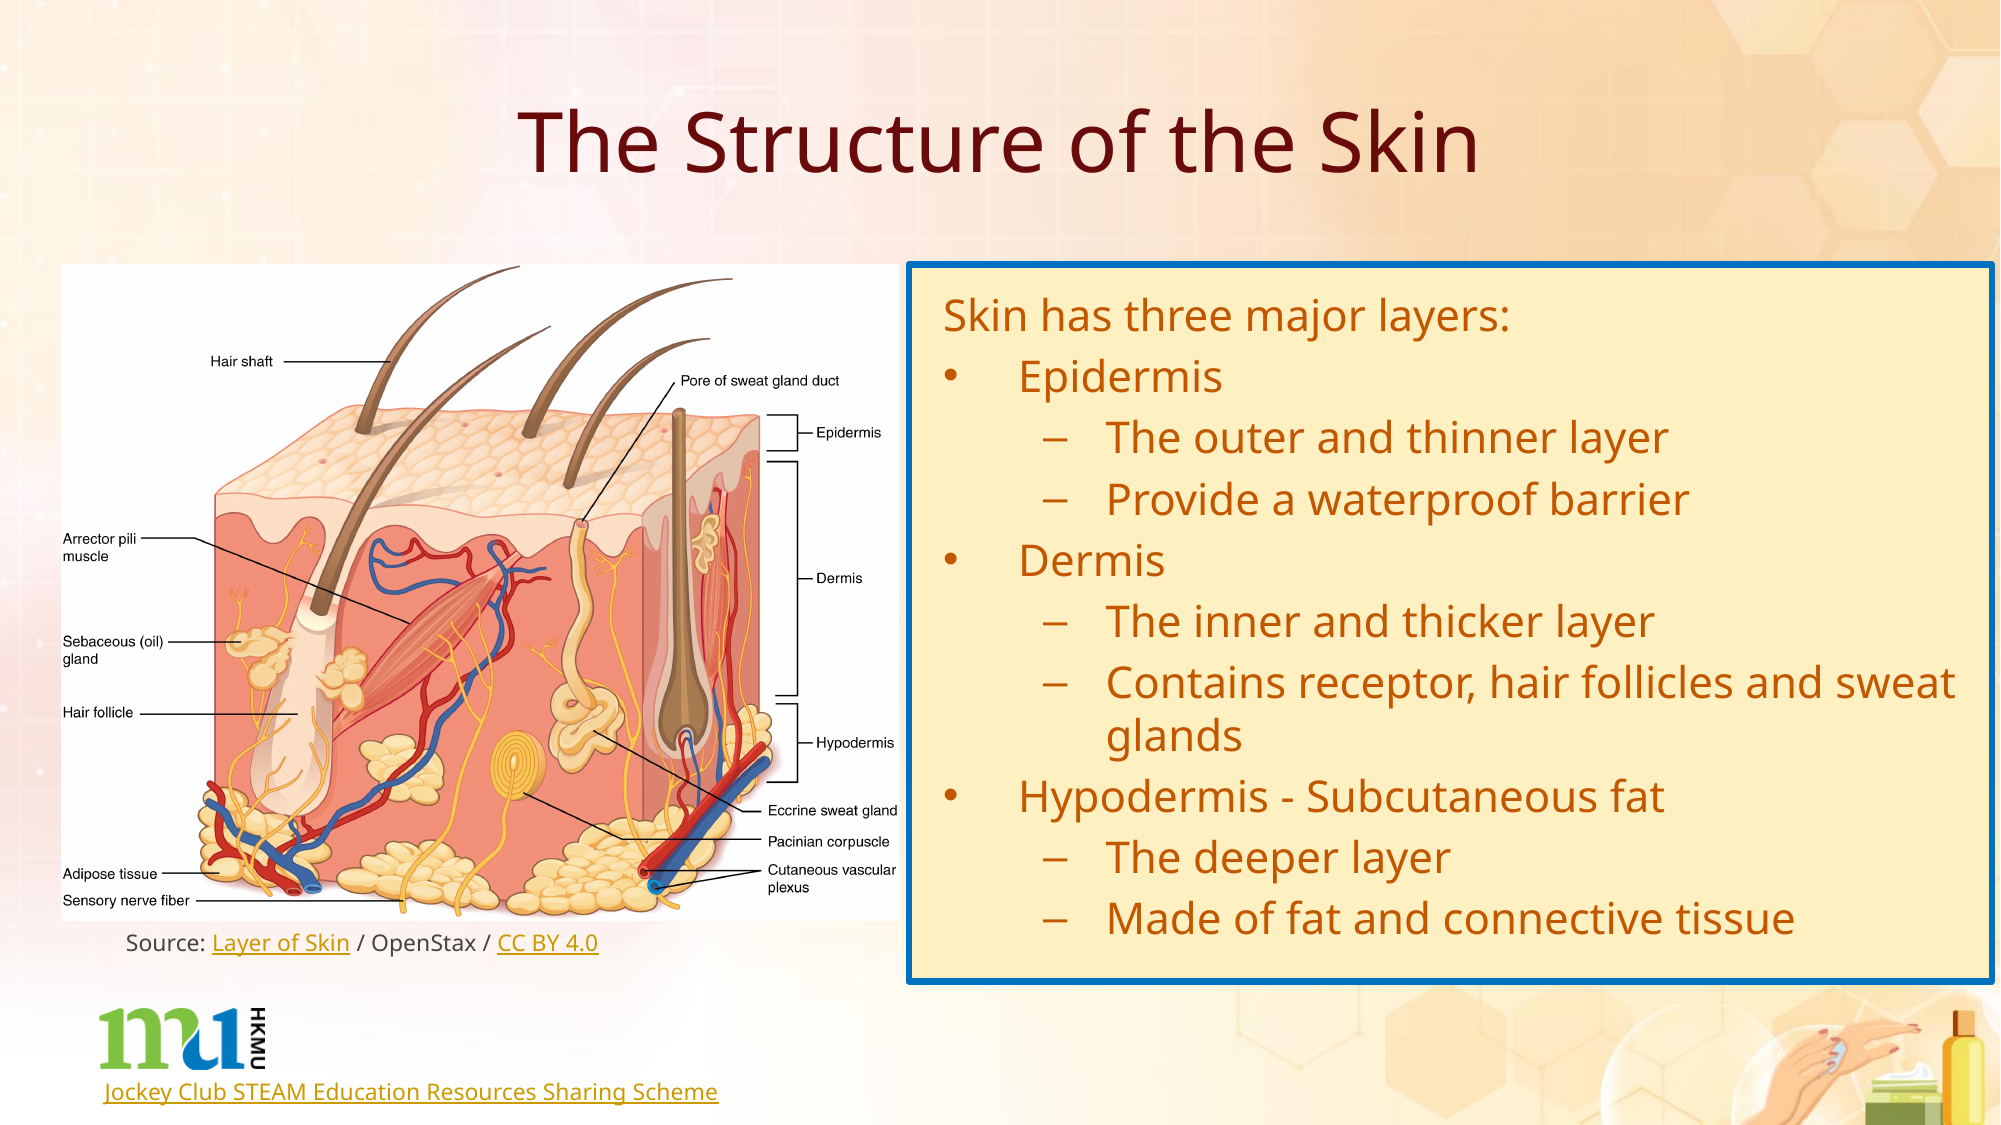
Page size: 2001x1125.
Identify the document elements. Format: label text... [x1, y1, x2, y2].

text_box [907, 262, 1994, 983]
list Skin has three major layers: Epidermis The outer and thinner layer Provide a waterproof barrier Dermis The inner and thicker layer Contains receptor, hair follicles and sweat glands Hypodermis - Subcutaneous fat The deeper layer Made of fat and connective tissue [923, 277, 1978, 969]
picture [0, 0, 2001, 1125]
text_box Source: Layer of Skin / OpenStax / CC BY 4.0 [111, 930, 735, 967]
title The Structure of the Skin [99, 45, 1900, 233]
